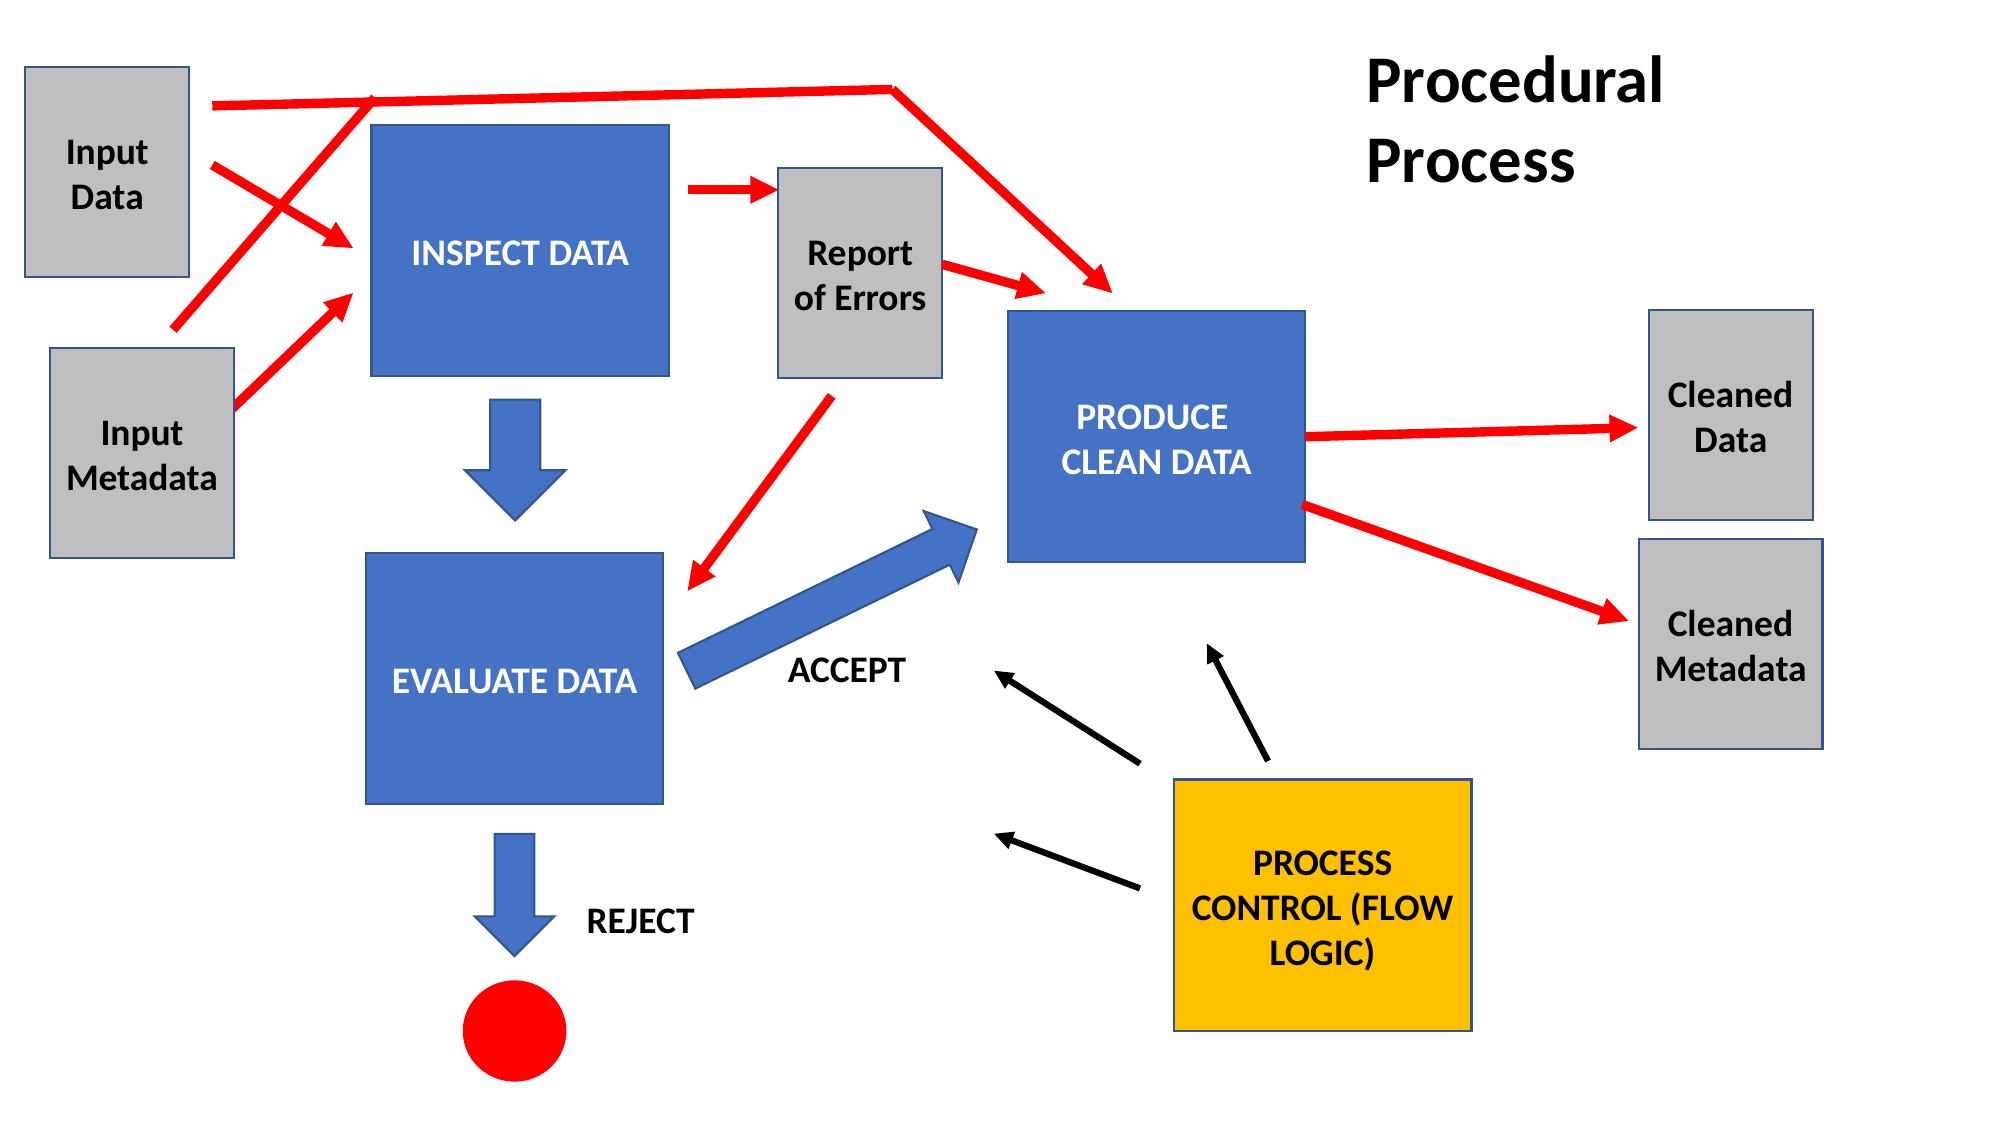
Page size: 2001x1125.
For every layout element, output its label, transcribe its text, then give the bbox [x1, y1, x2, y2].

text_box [994, 670, 1140, 764]
text_box PROCESS CONTROL (FLOW LOGIC) [1173, 778, 1473, 1032]
text_box [462, 398, 568, 522]
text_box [1302, 504, 1629, 621]
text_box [942, 264, 1046, 294]
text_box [994, 833, 1140, 889]
text_box Cleaned Data [1648, 309, 1814, 521]
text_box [892, 89, 1113, 294]
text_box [212, 330, 354, 428]
text_box Cleaned Metadata [1638, 538, 1824, 750]
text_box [172, 97, 375, 330]
text_box INSPECT DATA [370, 124, 670, 377]
text_box [462, 980, 567, 1082]
text_box Procedural Process [1351, 28, 1905, 204]
text_box [472, 832, 557, 958]
text_box REJECT [571, 888, 710, 949]
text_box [1305, 427, 1638, 437]
text_box [676, 509, 979, 690]
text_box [212, 89, 893, 106]
text_box Report of Errors [777, 167, 943, 379]
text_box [1206, 643, 1269, 762]
text_box Input Data [24, 66, 190, 278]
text_box EVALUATE DATA [365, 552, 664, 805]
text_box PRODUCE CLEAN DATA [1007, 310, 1306, 563]
text_box ACCEPT [773, 637, 922, 697]
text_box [687, 395, 832, 591]
text_box Input Metadata [49, 347, 235, 559]
